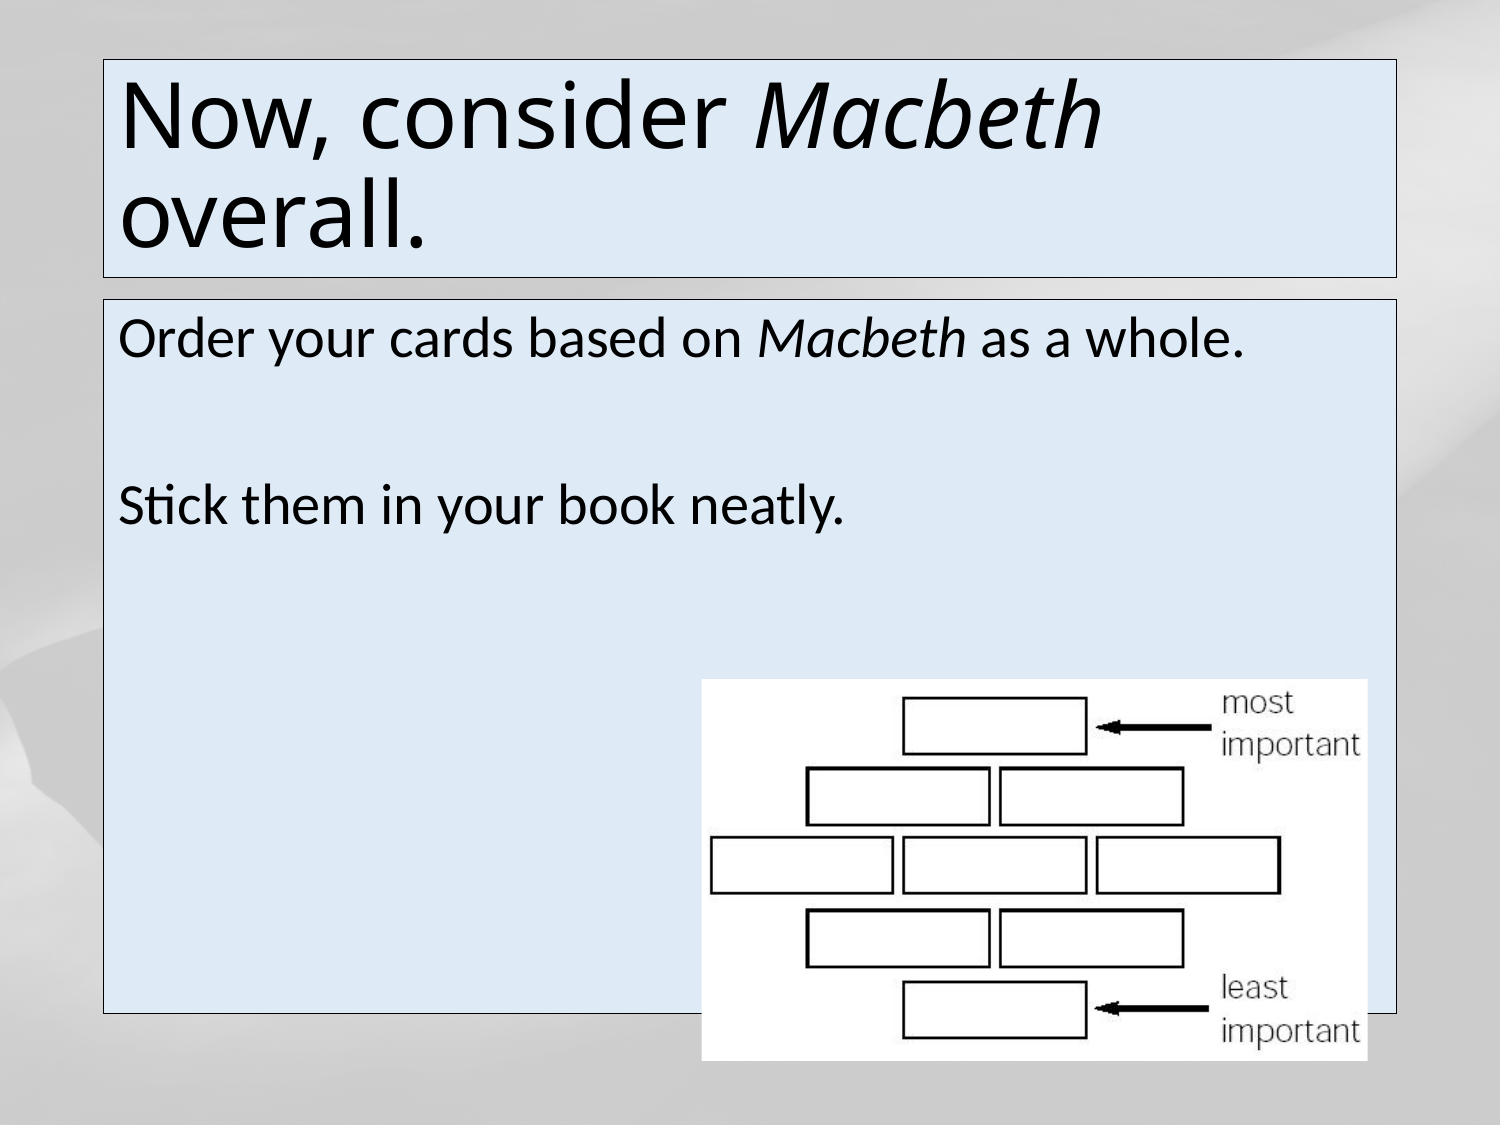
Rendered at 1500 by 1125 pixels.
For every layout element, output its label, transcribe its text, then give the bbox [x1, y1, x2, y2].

picture [701, 679, 1368, 1061]
list Order your cards based on Macbeth as a whole. Stick them in your book neatly. [103, 299, 1397, 1014]
title Now, consider Macbeth overall. [103, 59, 1397, 278]
